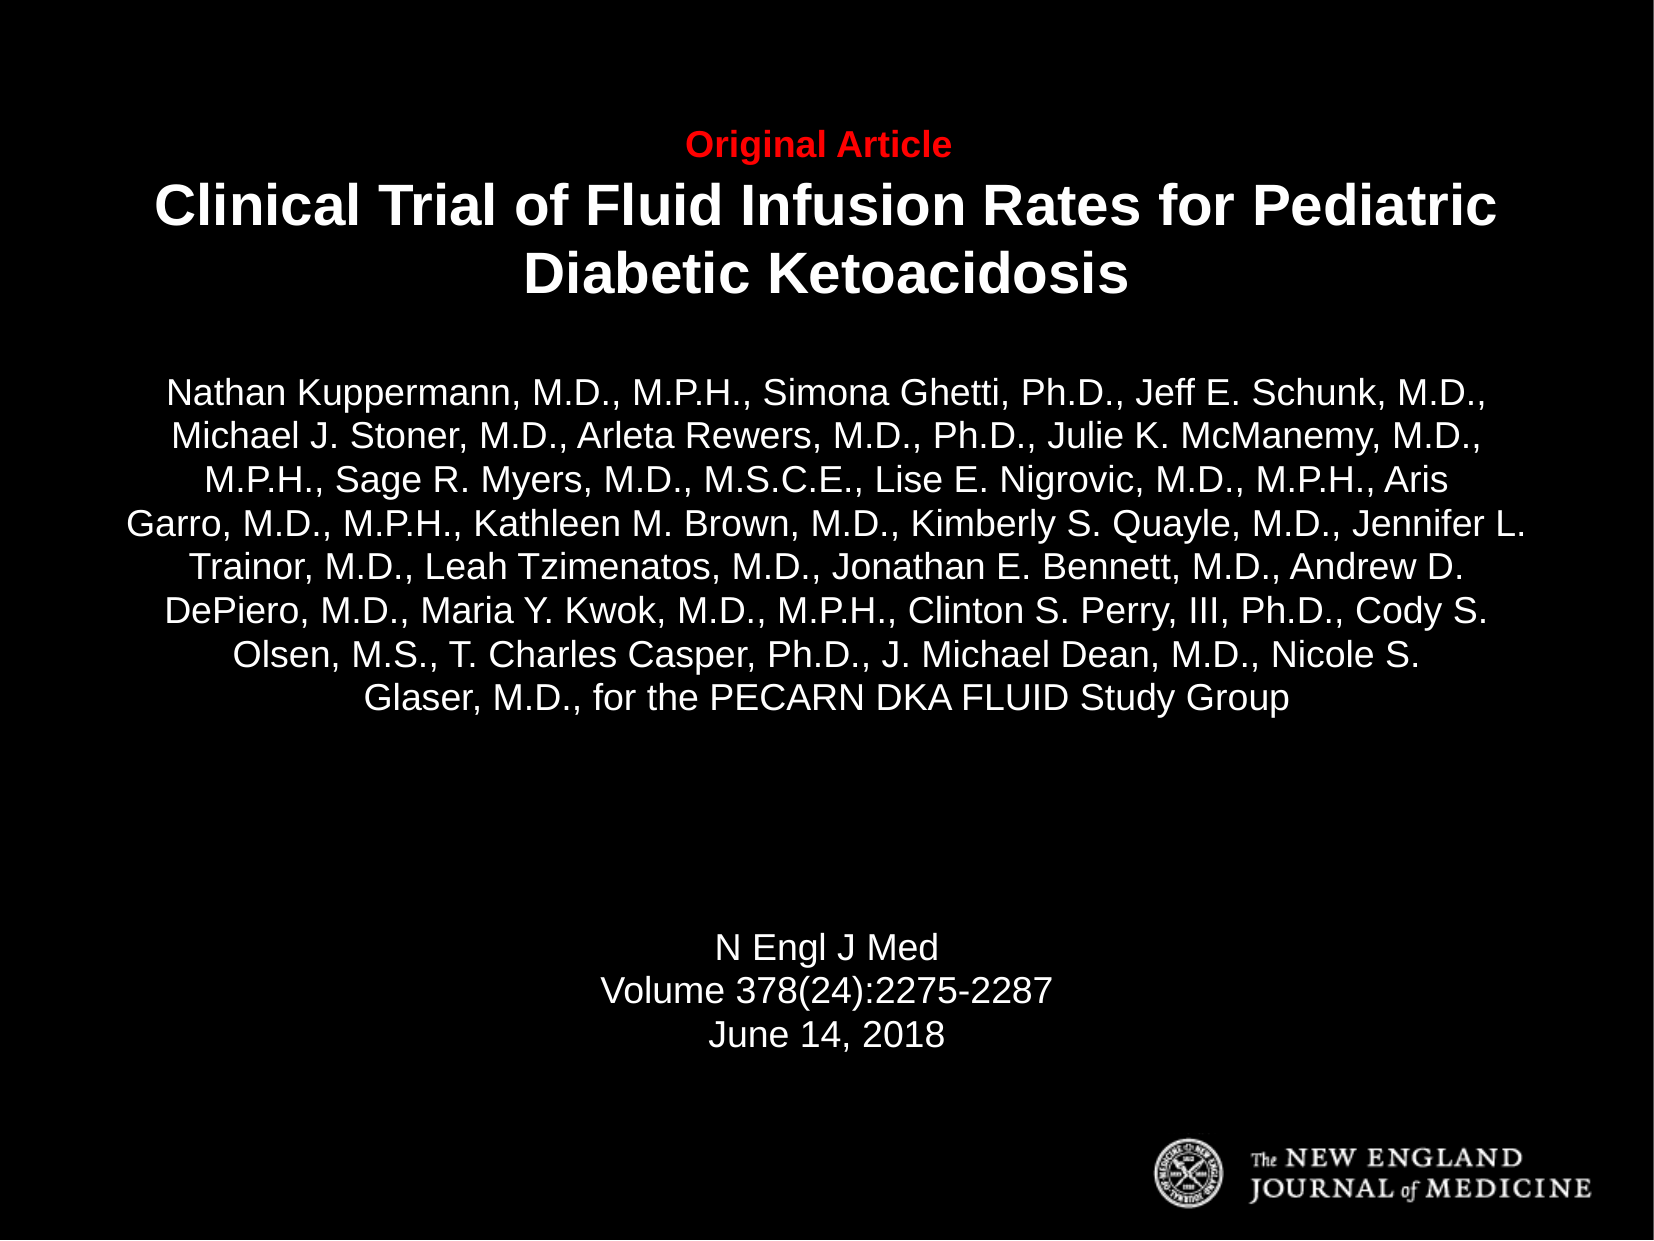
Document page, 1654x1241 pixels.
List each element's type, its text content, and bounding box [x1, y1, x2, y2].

picture [1141, 1133, 1606, 1213]
text_box N Engl J Med Volume 378(24):2275-2287 June 14, 2018 [121, 925, 1533, 1057]
text_box Original Article Clinical Trial of Fluid Infusion Rates for Pediatric Diabetic Ketoacidosis [121, 103, 1533, 311]
text_box Nathan Kuppermann, M.D., M.P.H., Simona Ghetti, Ph.D., Jeff E. Schunk, M.D., Michael J. Stoner, M.D., Arleta Rewers, M.D., Ph.D., Julie K. McManemy, M.D., M.P.H., Sage R. Myers, M.D., M.S.C.E., Lise E. Nigrovic, M.D., M.P.H., Aris Garro, M.D., M.P.H., Kathleen M. Brown, M.D., Kimberly S. Quayle, M.D., Jennifer L. Trainor, M.D., Leah Tzimenatos, M.D., Jonathan E. Bennett, M.D., Andrew D. DePiero, M.D., Maria Y. Kwok, M.D., M.P.H., Clinton S. Perry, III, Ph.D., Cody S. Olsen, M.S., T. Charles Casper, Ph.D., J. Michael Dean, M.D., Nicole S. Glaser, M.D., for the PECARN DKA FLUID Study Group [121, 370, 1533, 867]
